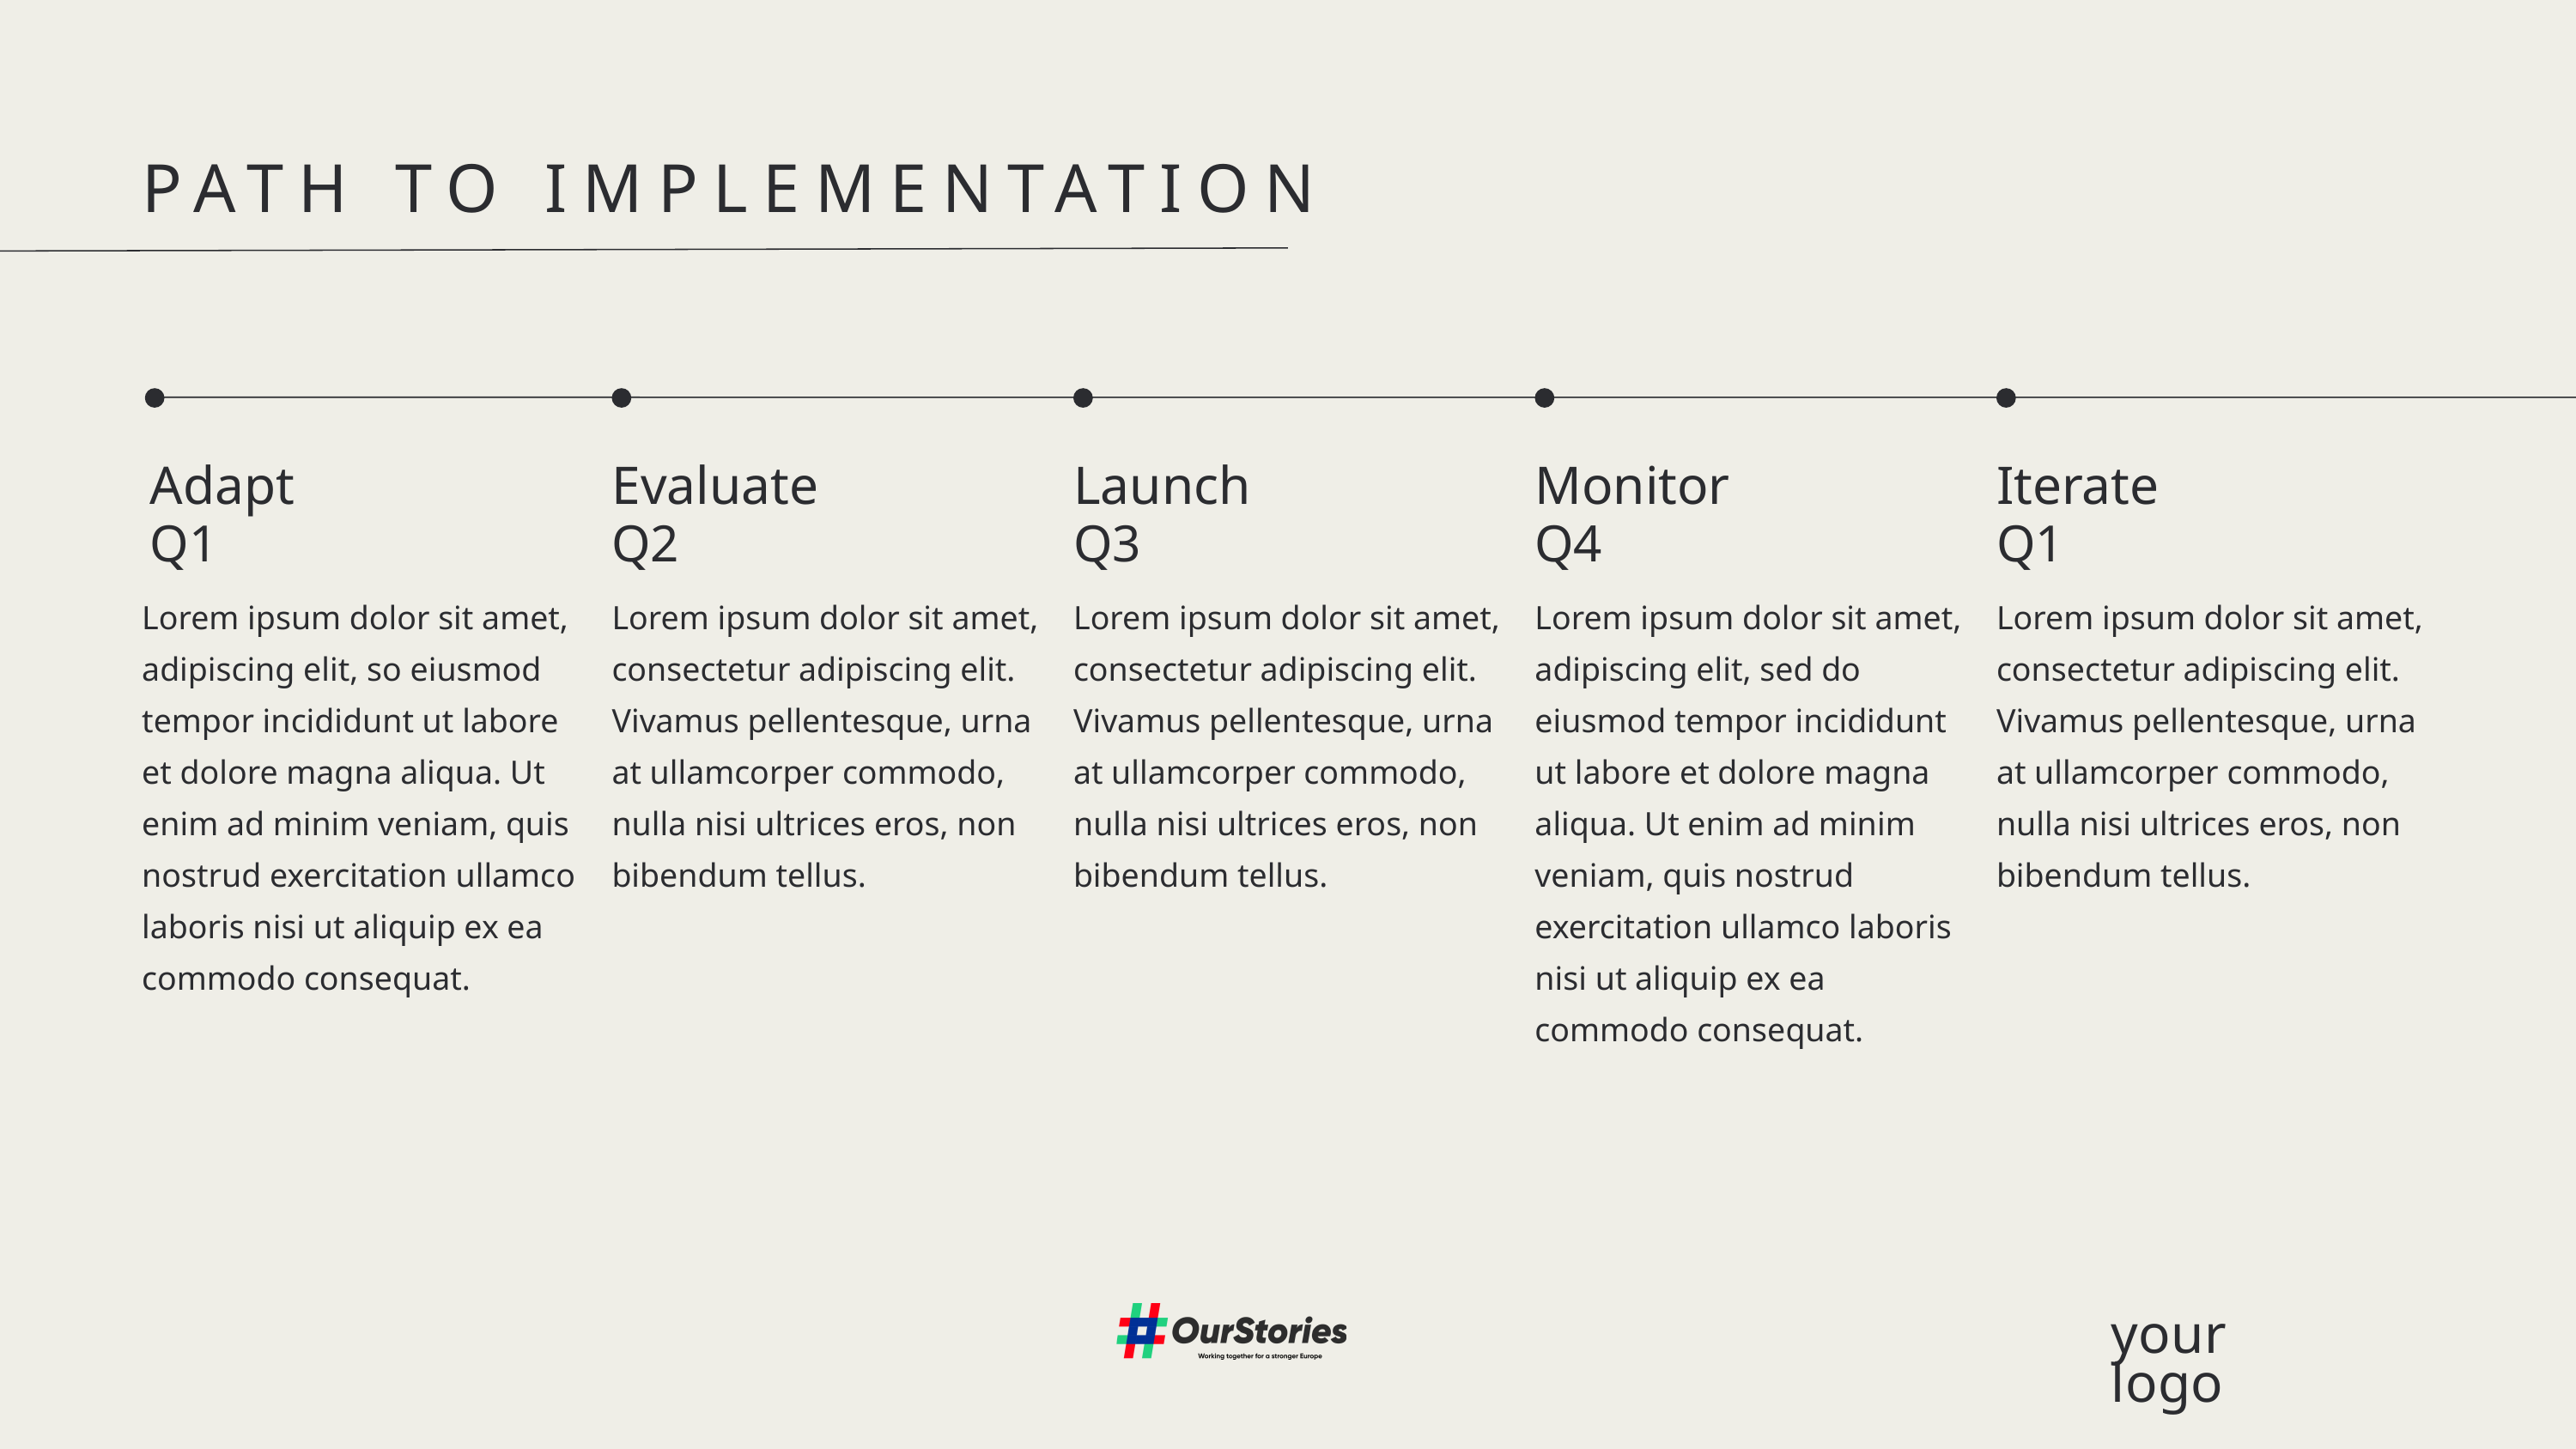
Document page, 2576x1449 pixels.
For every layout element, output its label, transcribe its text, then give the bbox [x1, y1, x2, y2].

text_box Adapt [149, 452, 543, 512]
text_box Q1 [1996, 512, 2389, 573]
text_box your logo [2111, 1315, 2349, 1413]
text_box Monitor [1534, 452, 1928, 512]
text_box [1116, 1303, 1347, 1360]
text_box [1534, 387, 1555, 409]
text_box Q1 [149, 512, 543, 573]
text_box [1072, 387, 1093, 409]
text_box PATH TO IMPLEMENTATION [142, 132, 2428, 226]
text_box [144, 387, 165, 409]
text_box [611, 387, 632, 409]
text_box Lorem ipsum dolor sit amet, adipiscing elit, sed do eiusmod tempor incididunt ut labore et dolore magna aliqua. Ut enim ad minim veniam, quis nostrud exercitation ullamco laboris nisi ut aliquip ex ea commodo consequat. [1534, 584, 1970, 1048]
text_box Launch [1072, 452, 1466, 512]
text_box Lorem ipsum dolor sit amet, consectetur adipiscing elit. Vivamus pellentesque, urna at ullamcorper commodo, nulla nisi ultrices eros, non bibendum tellus. [1073, 584, 1509, 894]
text_box Iterate [1996, 452, 2389, 512]
text_box Lorem ipsum dolor sit amet, consectetur adipiscing elit. Vivamus pellentesque, urna at ullamcorper commodo, nulla nisi ultrices eros, non bibendum tellus. [1996, 584, 2432, 894]
text_box Lorem ipsum dolor sit amet, consectetur adipiscing elit. Vivamus pellentesque, urna at ullamcorper commodo, nulla nisi ultrices eros, non bibendum tellus. [611, 584, 1047, 894]
text_box Evaluate [611, 452, 1005, 512]
text_box Q2 [611, 512, 1005, 573]
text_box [1996, 387, 2016, 409]
text_box Lorem ipsum dolor sit amet, adipiscing elit, so eiusmod tempor incididunt ut labore et dolore magna aliqua. Ut enim ad minim veniam, quis nostrud exercitation ullamco laboris nisi ut aliquip ex ea commodo consequat. [142, 584, 577, 997]
text_box Q4 [1534, 512, 1928, 573]
text_box Q3 [1072, 512, 1466, 573]
